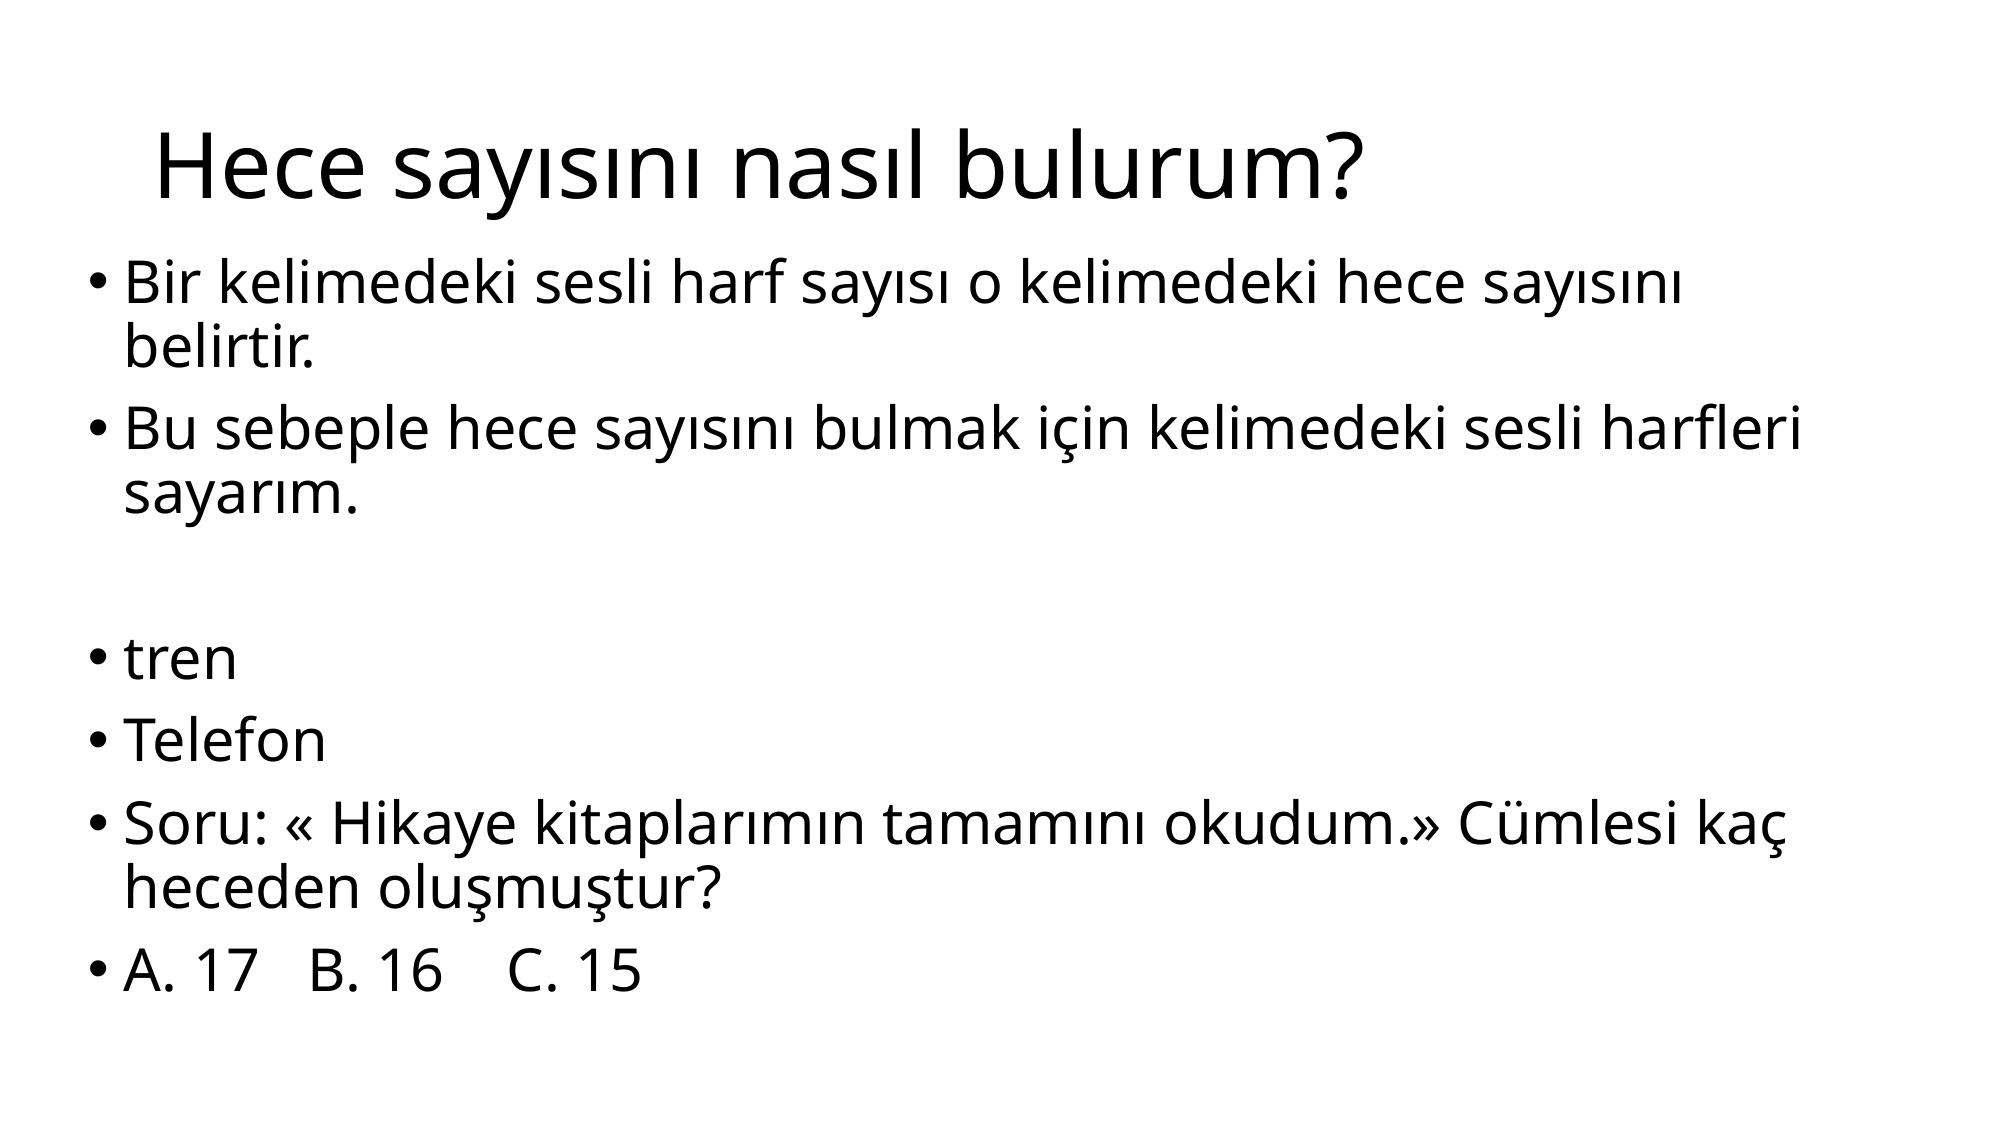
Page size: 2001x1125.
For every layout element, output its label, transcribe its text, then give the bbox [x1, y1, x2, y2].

list Bir kelimedeki sesli harf sayısı o kelimedeki hece sayısını belirtir. Bu sebeple hece sayısını bulmak için kelimedeki sesli harfleri sayarım. tren Telefon Soru: « Hikaye kitaplarımın tamamını okudum.» Cümlesi kaç heceden oluşmuştur? A. 17 B. 16 C. 15 [72, 244, 1863, 1014]
title Hece sayısını nasıl bulurum? [137, 59, 1863, 244]
